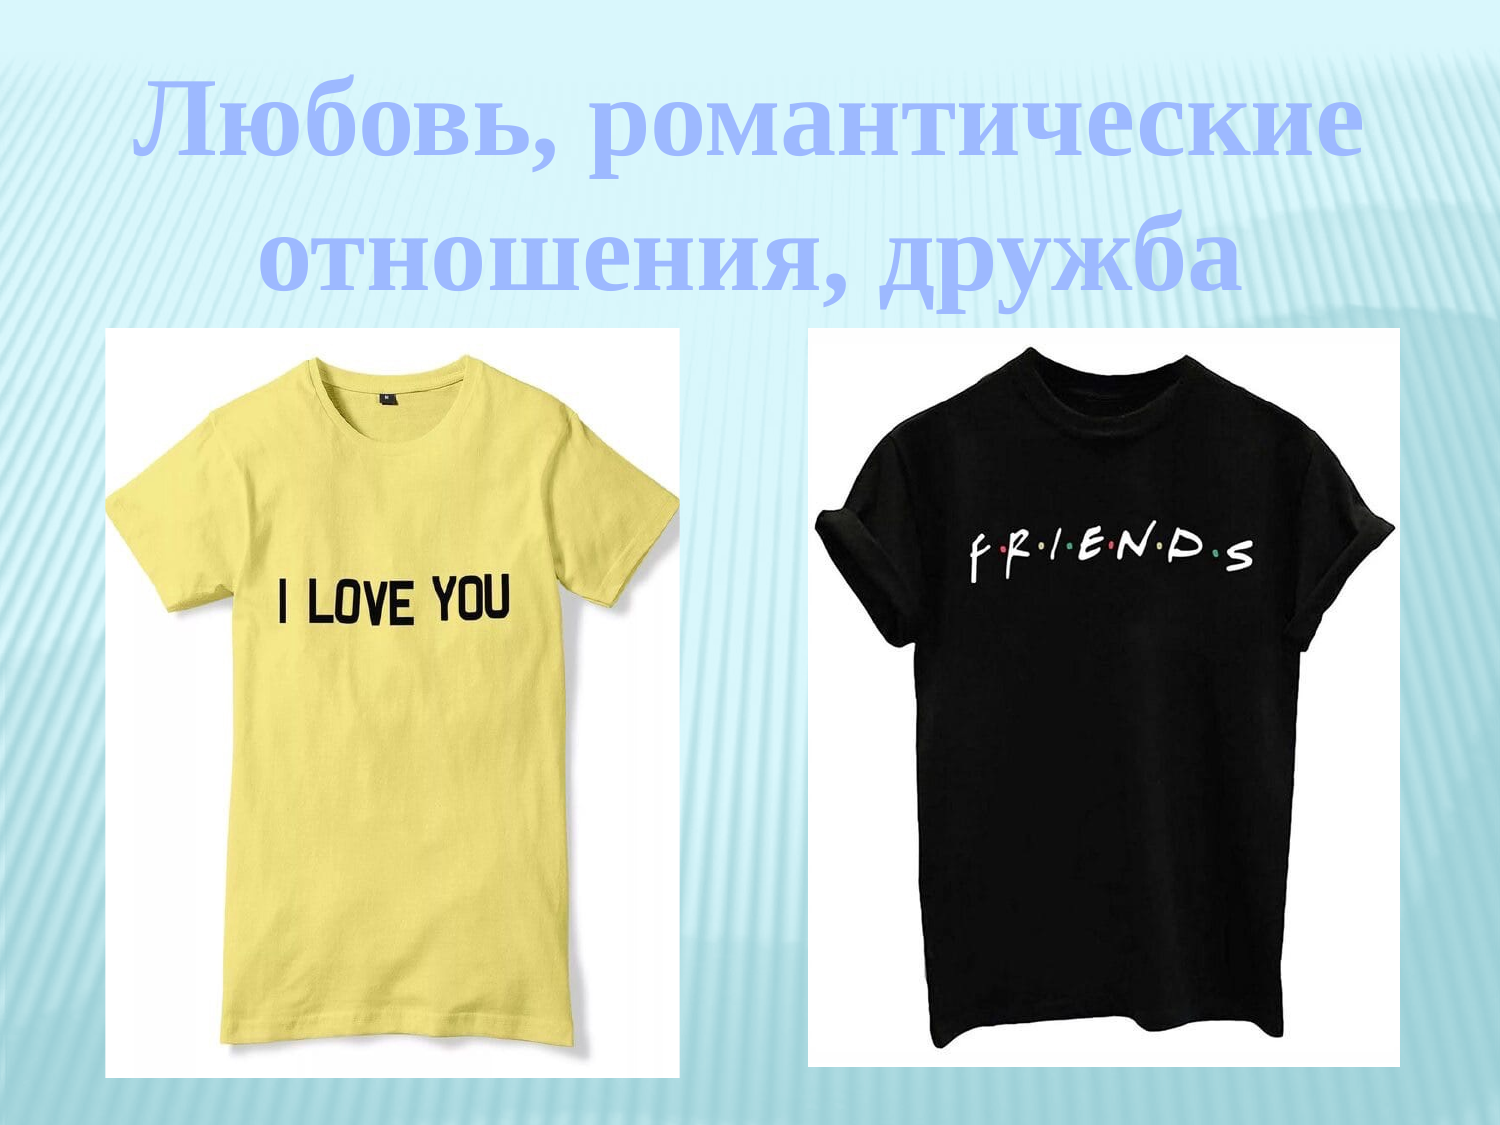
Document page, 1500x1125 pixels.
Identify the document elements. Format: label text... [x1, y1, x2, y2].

text_box Любовь, романтические отношения, дружба [70, 35, 1430, 321]
picture [808, 327, 1400, 1067]
picture [105, 327, 680, 1079]
